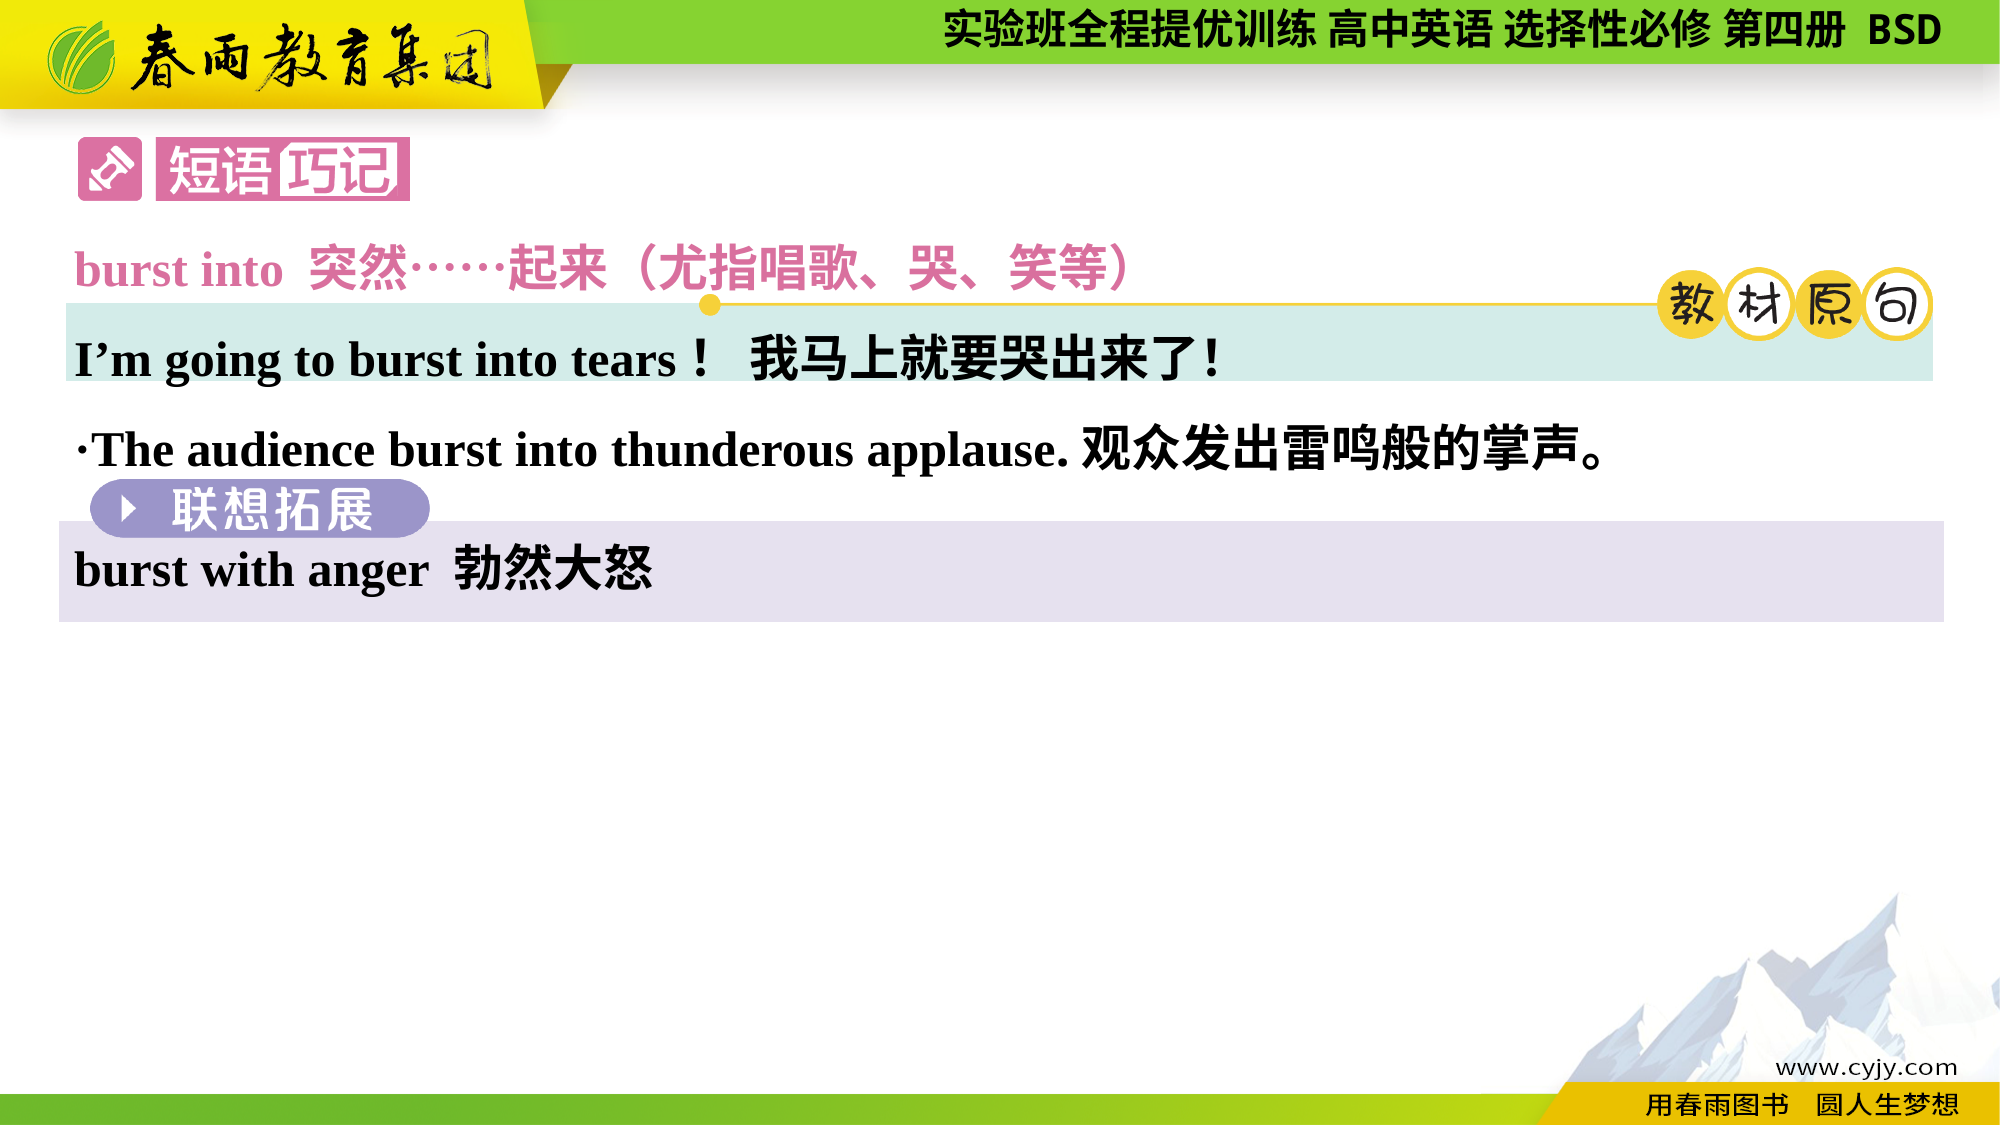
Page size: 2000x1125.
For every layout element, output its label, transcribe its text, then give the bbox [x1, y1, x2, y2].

list burst into 突然……起来（尤指唱歌、哭、笑等） I’m going to burst into tears！ 我马上就要哭出来了！ ·The audience burst into thunderous applause.观众发出雷鸣般的掌声。 burst with anger 勃然大怒 [59, 198, 1944, 521]
picture [0, 0, 2000, 1125]
